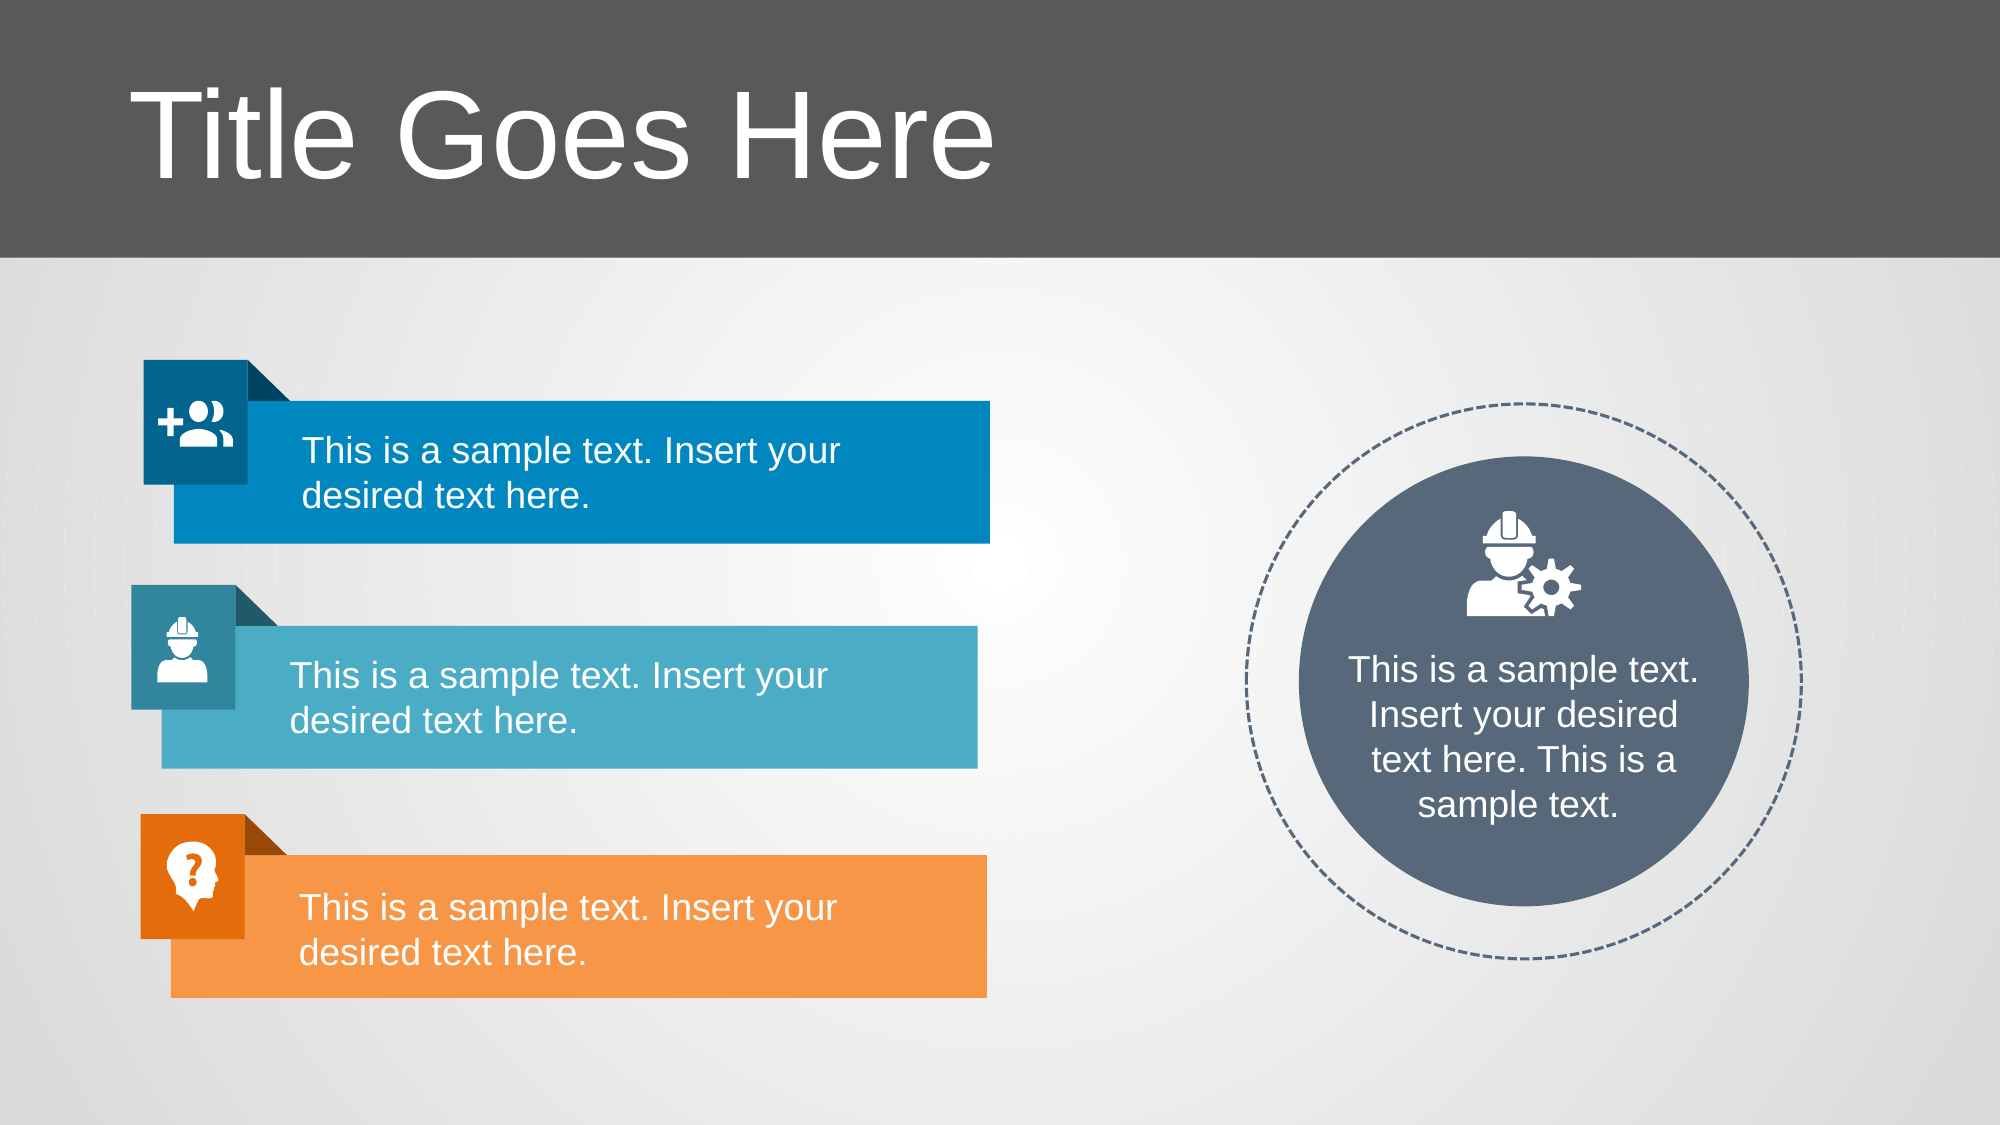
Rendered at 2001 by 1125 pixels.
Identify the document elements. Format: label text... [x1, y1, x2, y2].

text_box [1485, 546, 1534, 577]
text_box [1297, 455, 1750, 787]
text_box This is a sample text. Insert your desired text here. This is a sample text. [1323, 637, 1724, 833]
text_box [143, 359, 990, 544]
text_box [1521, 558, 1582, 617]
text_box Title Goes Here [112, 63, 1887, 195]
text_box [140, 814, 987, 999]
text_box [0, 0, 2000, 259]
text_box [1482, 511, 1536, 544]
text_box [131, 584, 978, 769]
text_box [1356, 833, 1692, 908]
text_box [1466, 575, 1546, 617]
text_box [1245, 402, 1803, 960]
